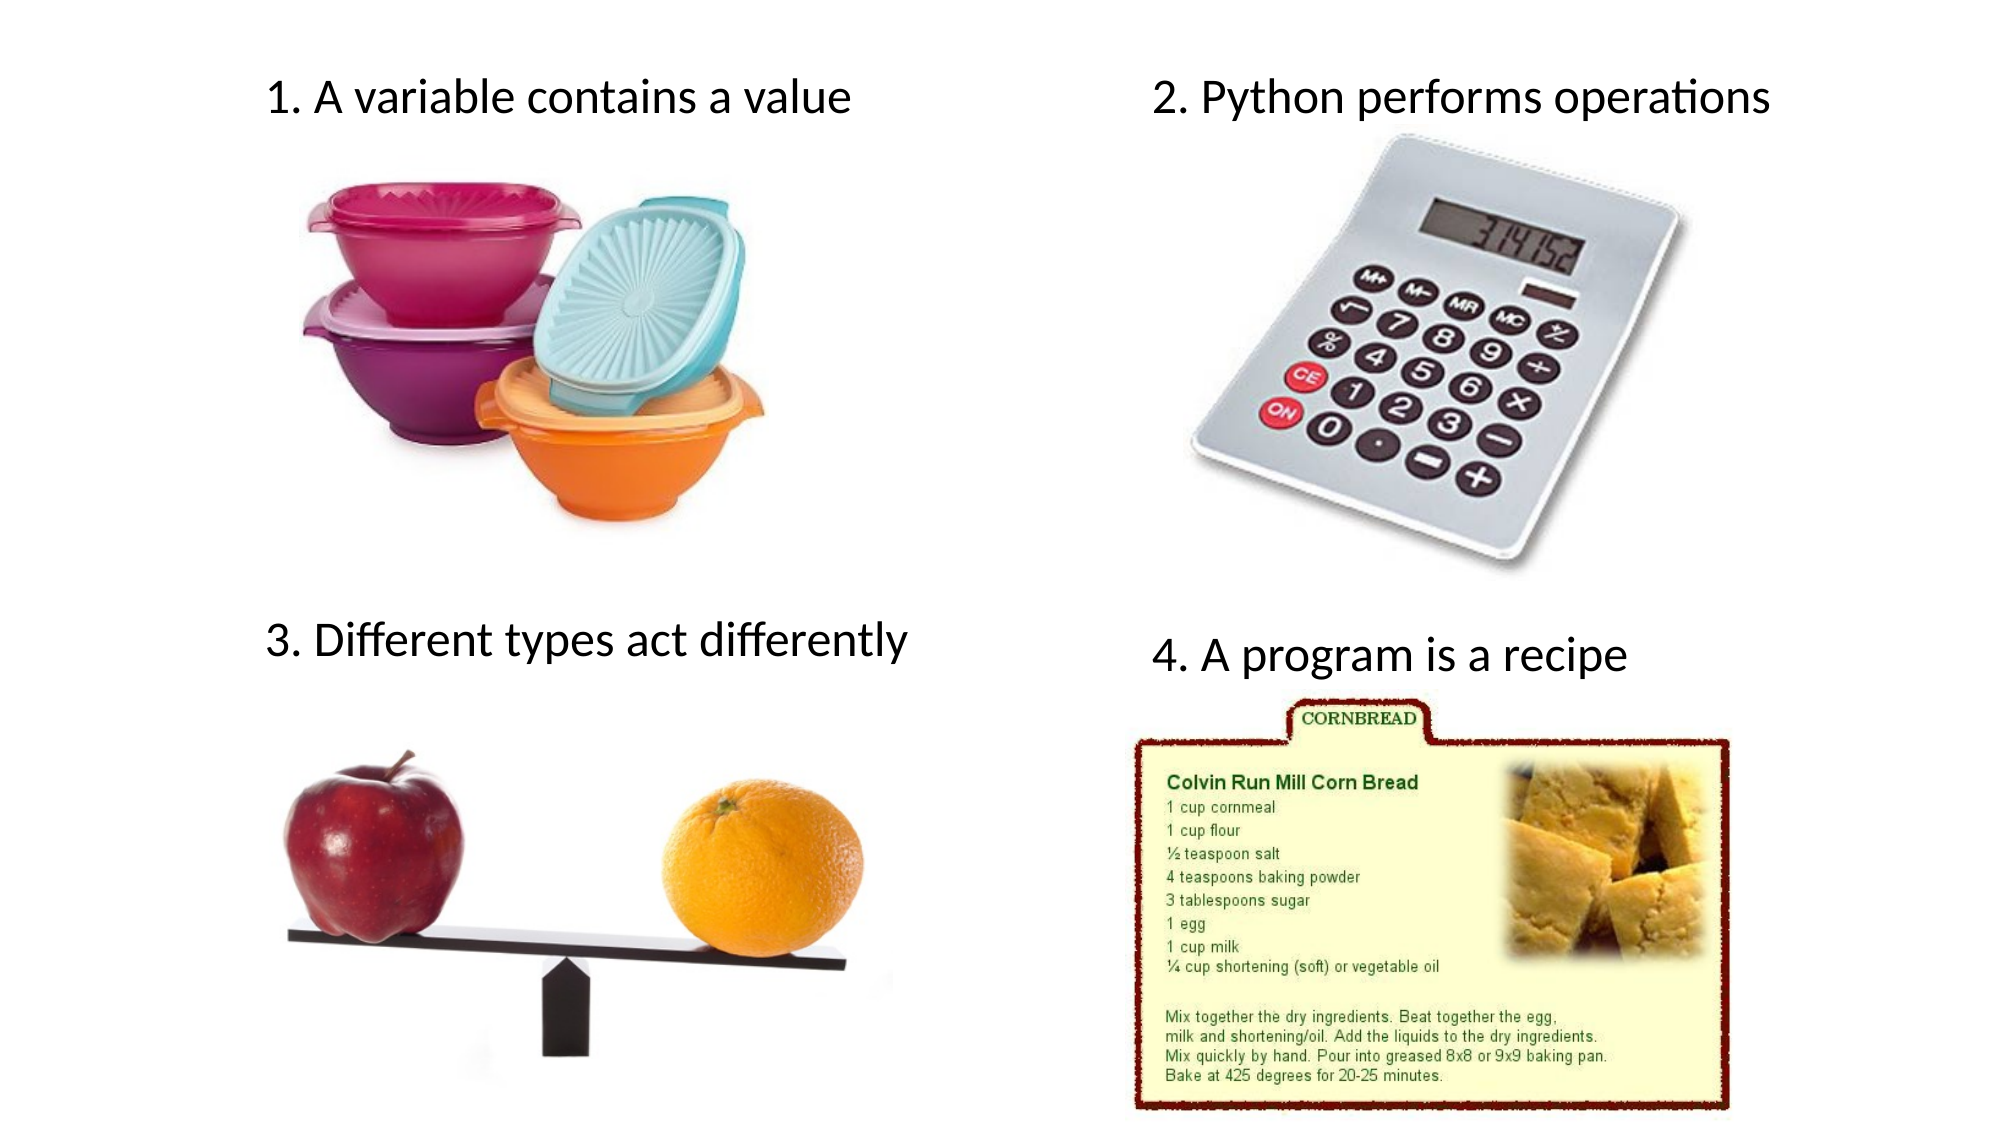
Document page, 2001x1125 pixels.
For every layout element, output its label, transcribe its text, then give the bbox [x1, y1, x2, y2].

picture [1183, 124, 1700, 581]
picture [1125, 689, 1737, 1125]
picture [299, 131, 769, 549]
text_box 2. Python performs operations [1125, 55, 1819, 132]
text_box 3. Different types act differently [249, 598, 1069, 675]
picture [249, 674, 893, 1125]
text_box 1. A variable contains a value [249, 55, 893, 132]
text_box 4. A program is a recipe [1125, 614, 1649, 689]
